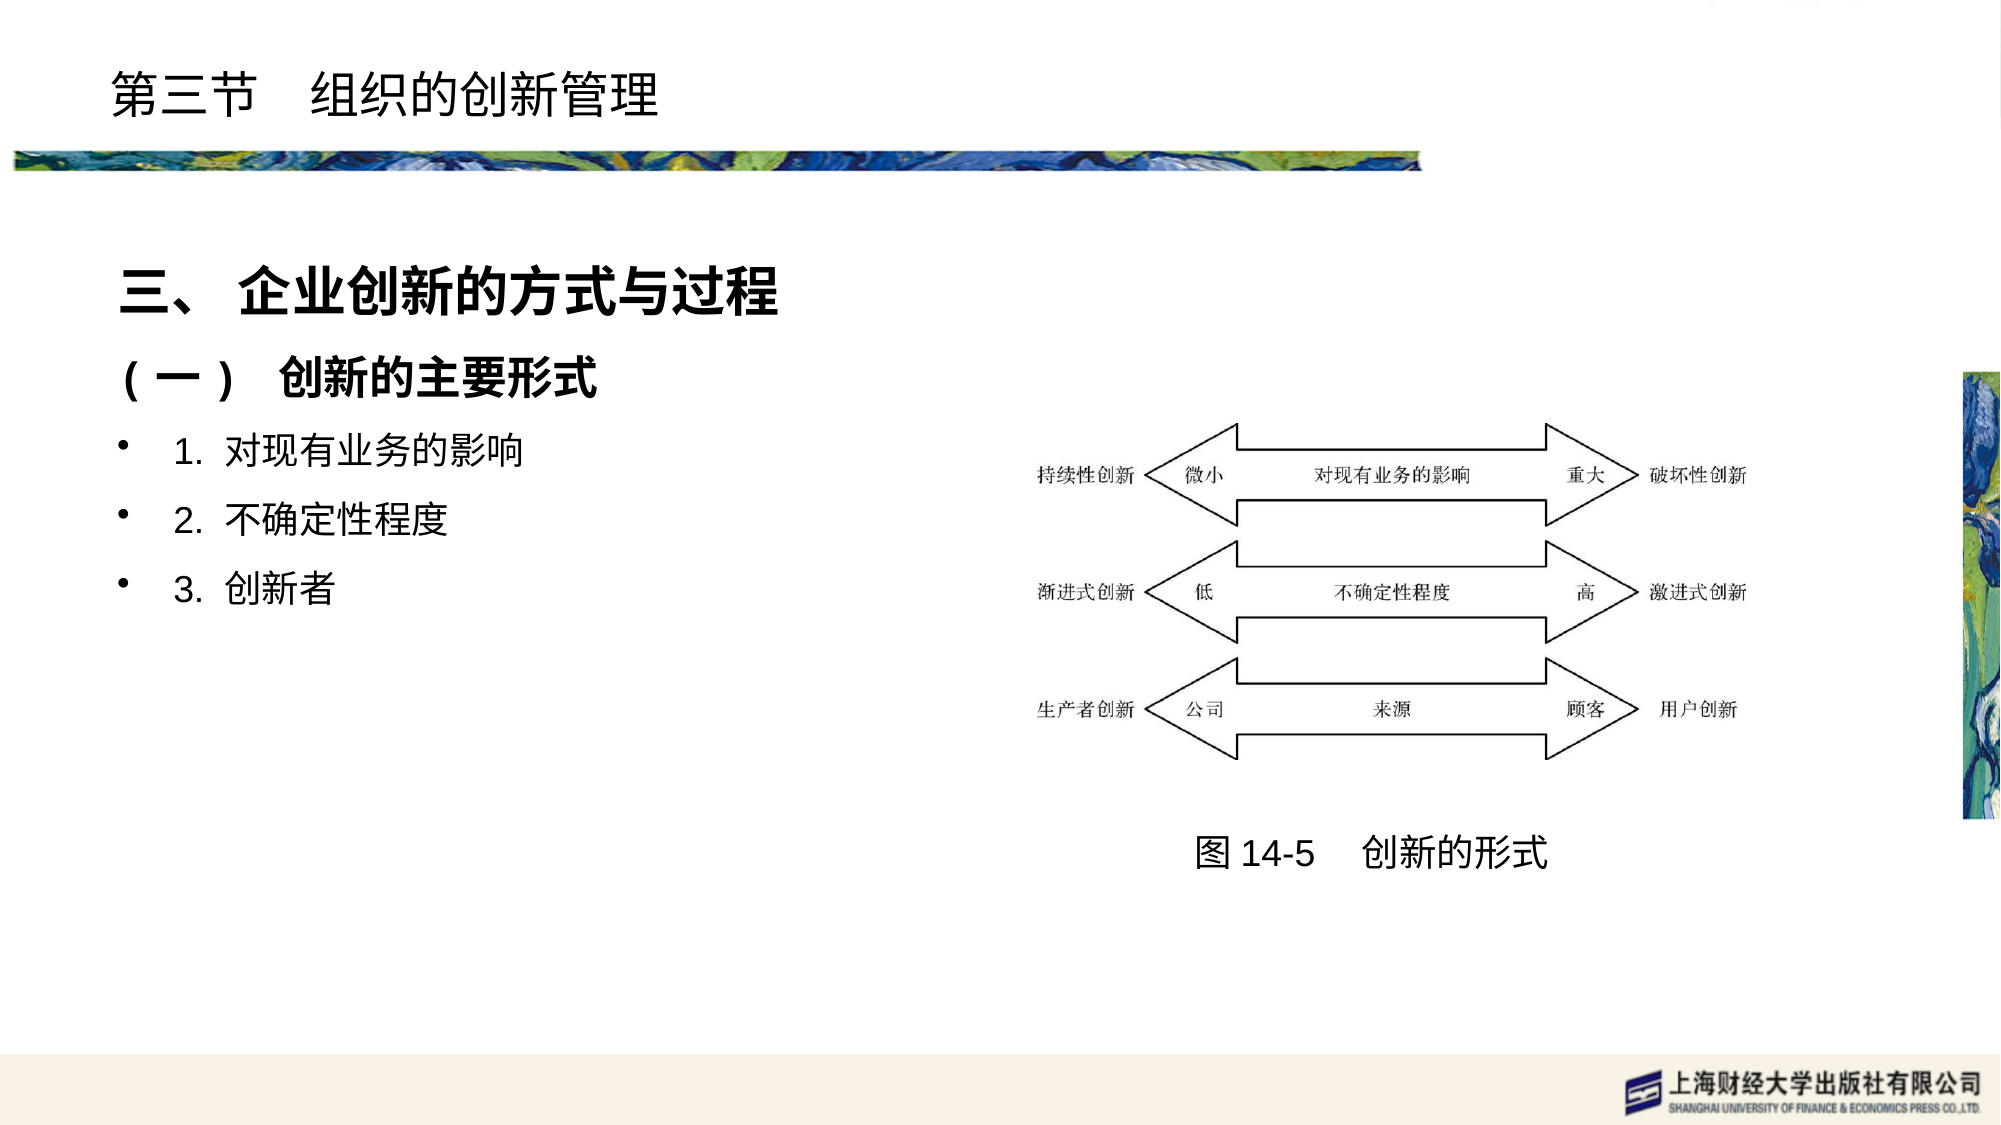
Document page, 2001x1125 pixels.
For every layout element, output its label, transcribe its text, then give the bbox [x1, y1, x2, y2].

text_box 图14-5 创新的形式 [1046, 821, 1659, 882]
title 第三节 组织的创新管理 [94, 42, 1451, 146]
picture [0, 0, 2001, 1125]
list 三、 企业创新的方式与过程 (一) 创新的主要形式 1. 对现有业务的影响 2. 不确定性程度 3. 创新者 [102, 233, 1001, 1032]
